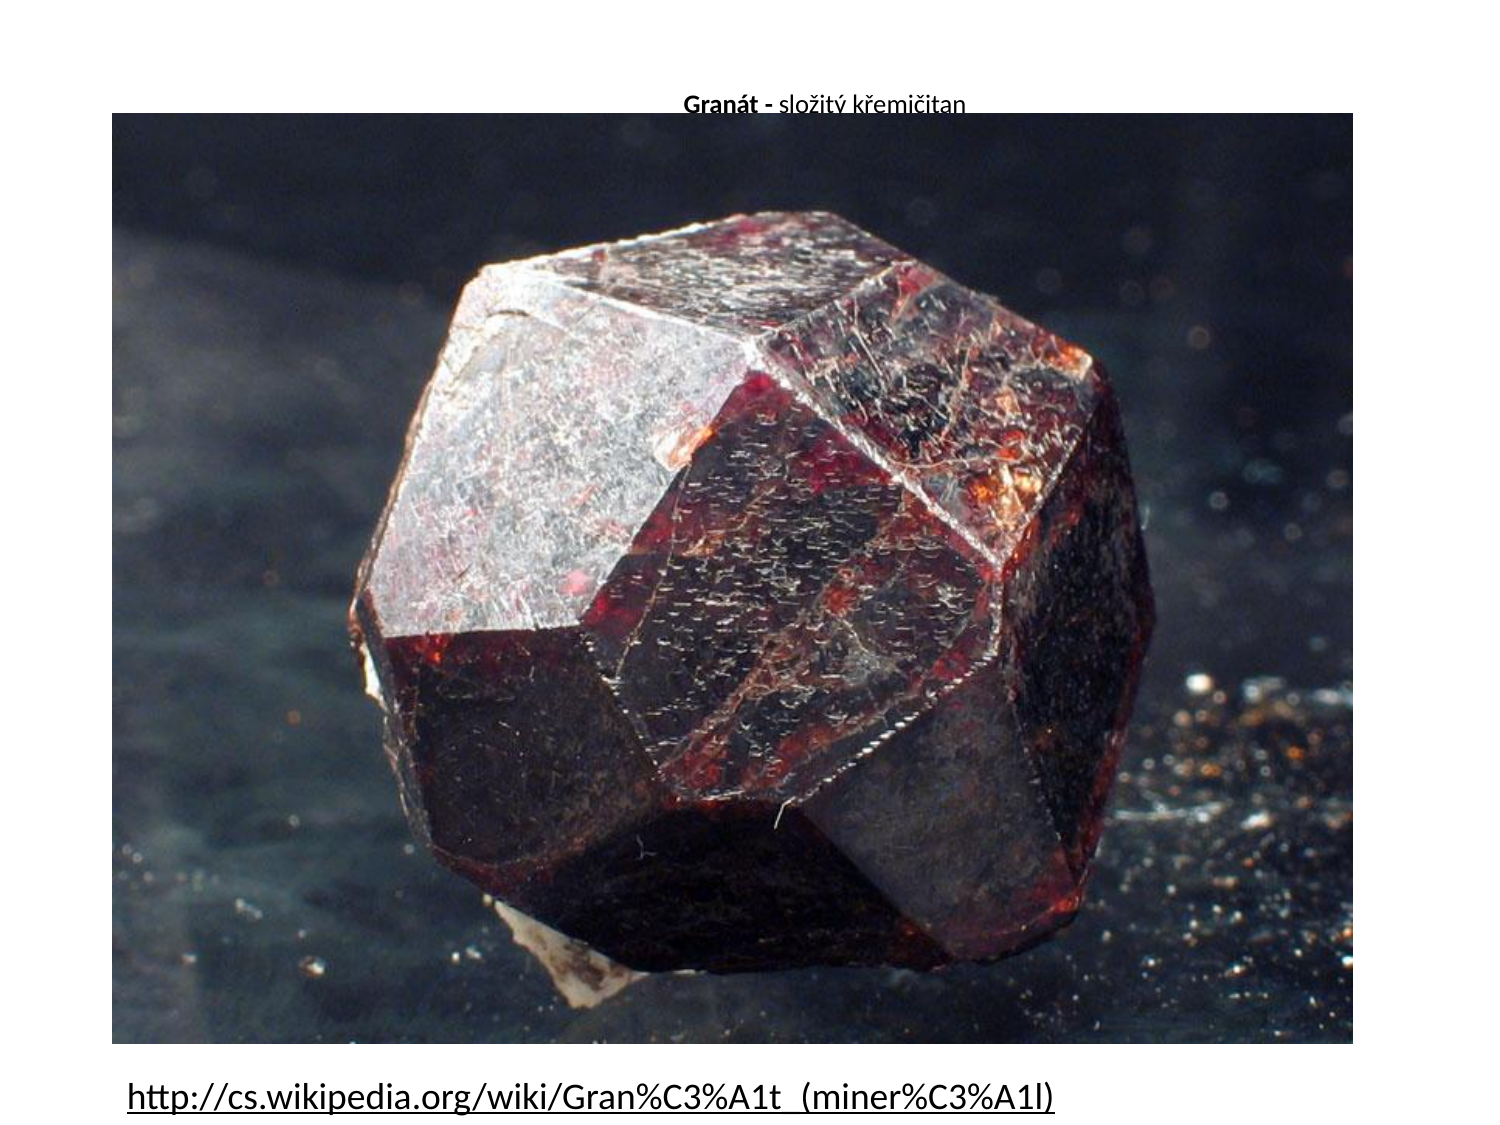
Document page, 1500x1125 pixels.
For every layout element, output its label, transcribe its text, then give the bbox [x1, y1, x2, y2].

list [111, 113, 1353, 1045]
text_box http://cs.wikipedia.org/wiki/Gran%C3%A1t_(miner%C3%A1l) [112, 1064, 1128, 1125]
title Granát - složitý křemičitan [150, 78, 1500, 159]
